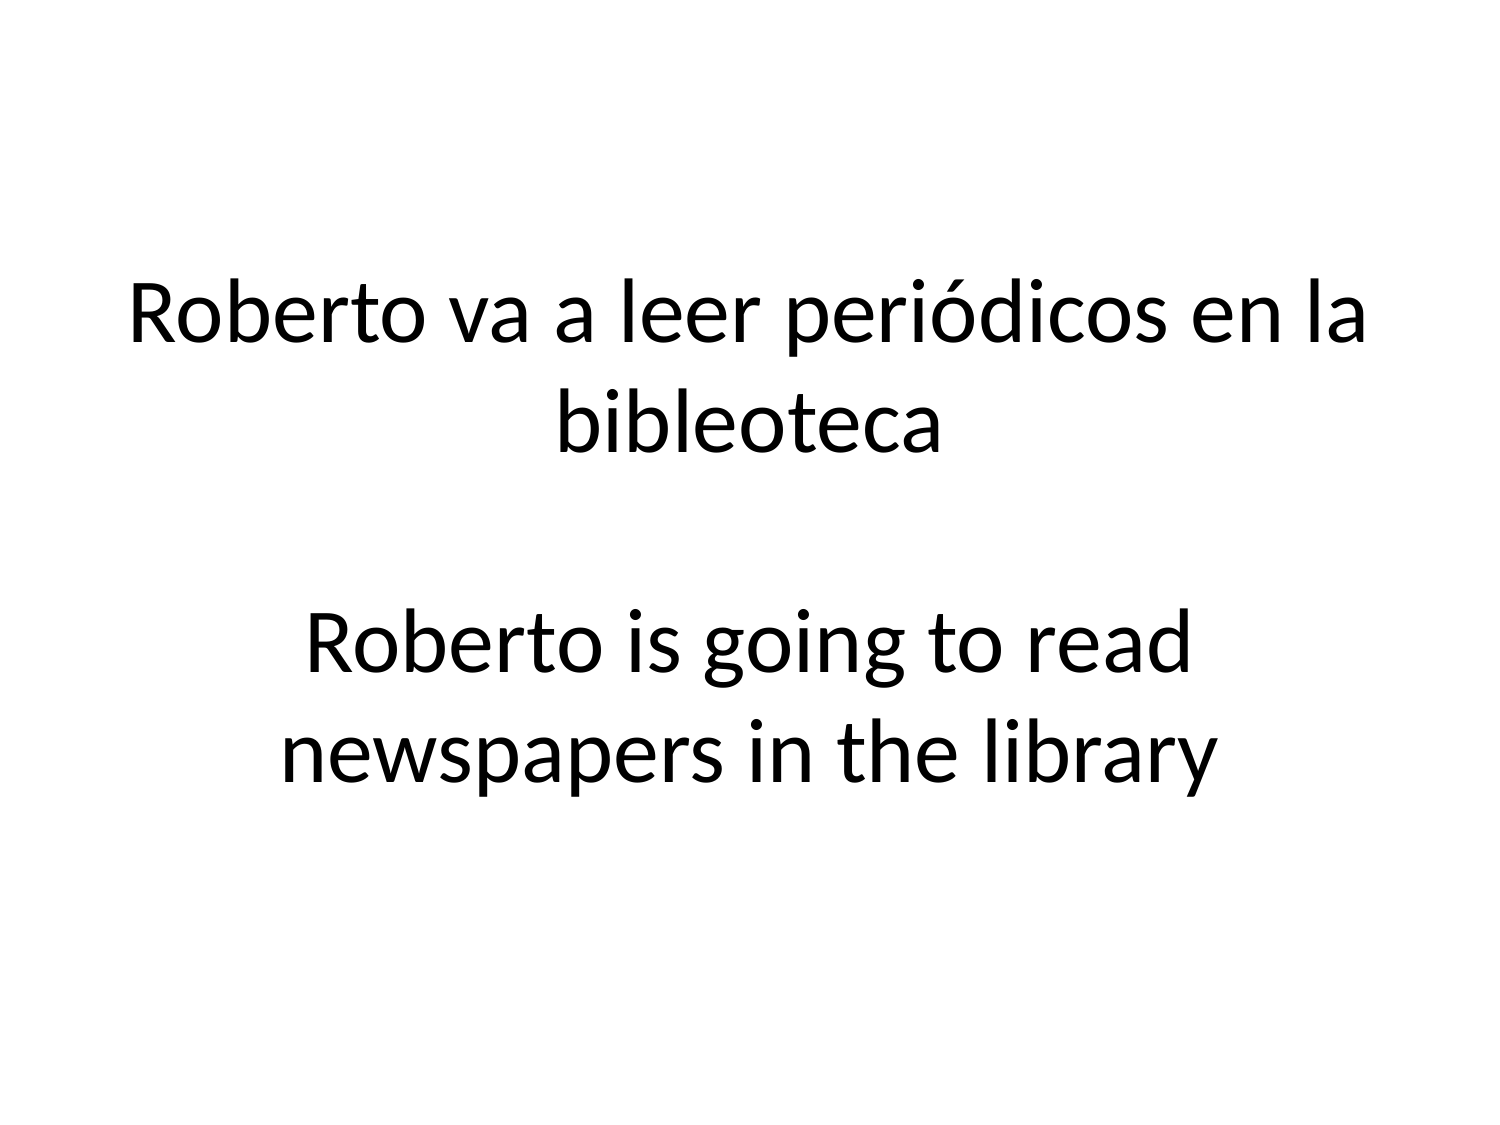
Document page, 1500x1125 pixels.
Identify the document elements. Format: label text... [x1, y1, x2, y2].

title Roberto va a leer periódicos en la bibleoteca Roberto is going to read newspapers in the library [75, 45, 1425, 1007]
